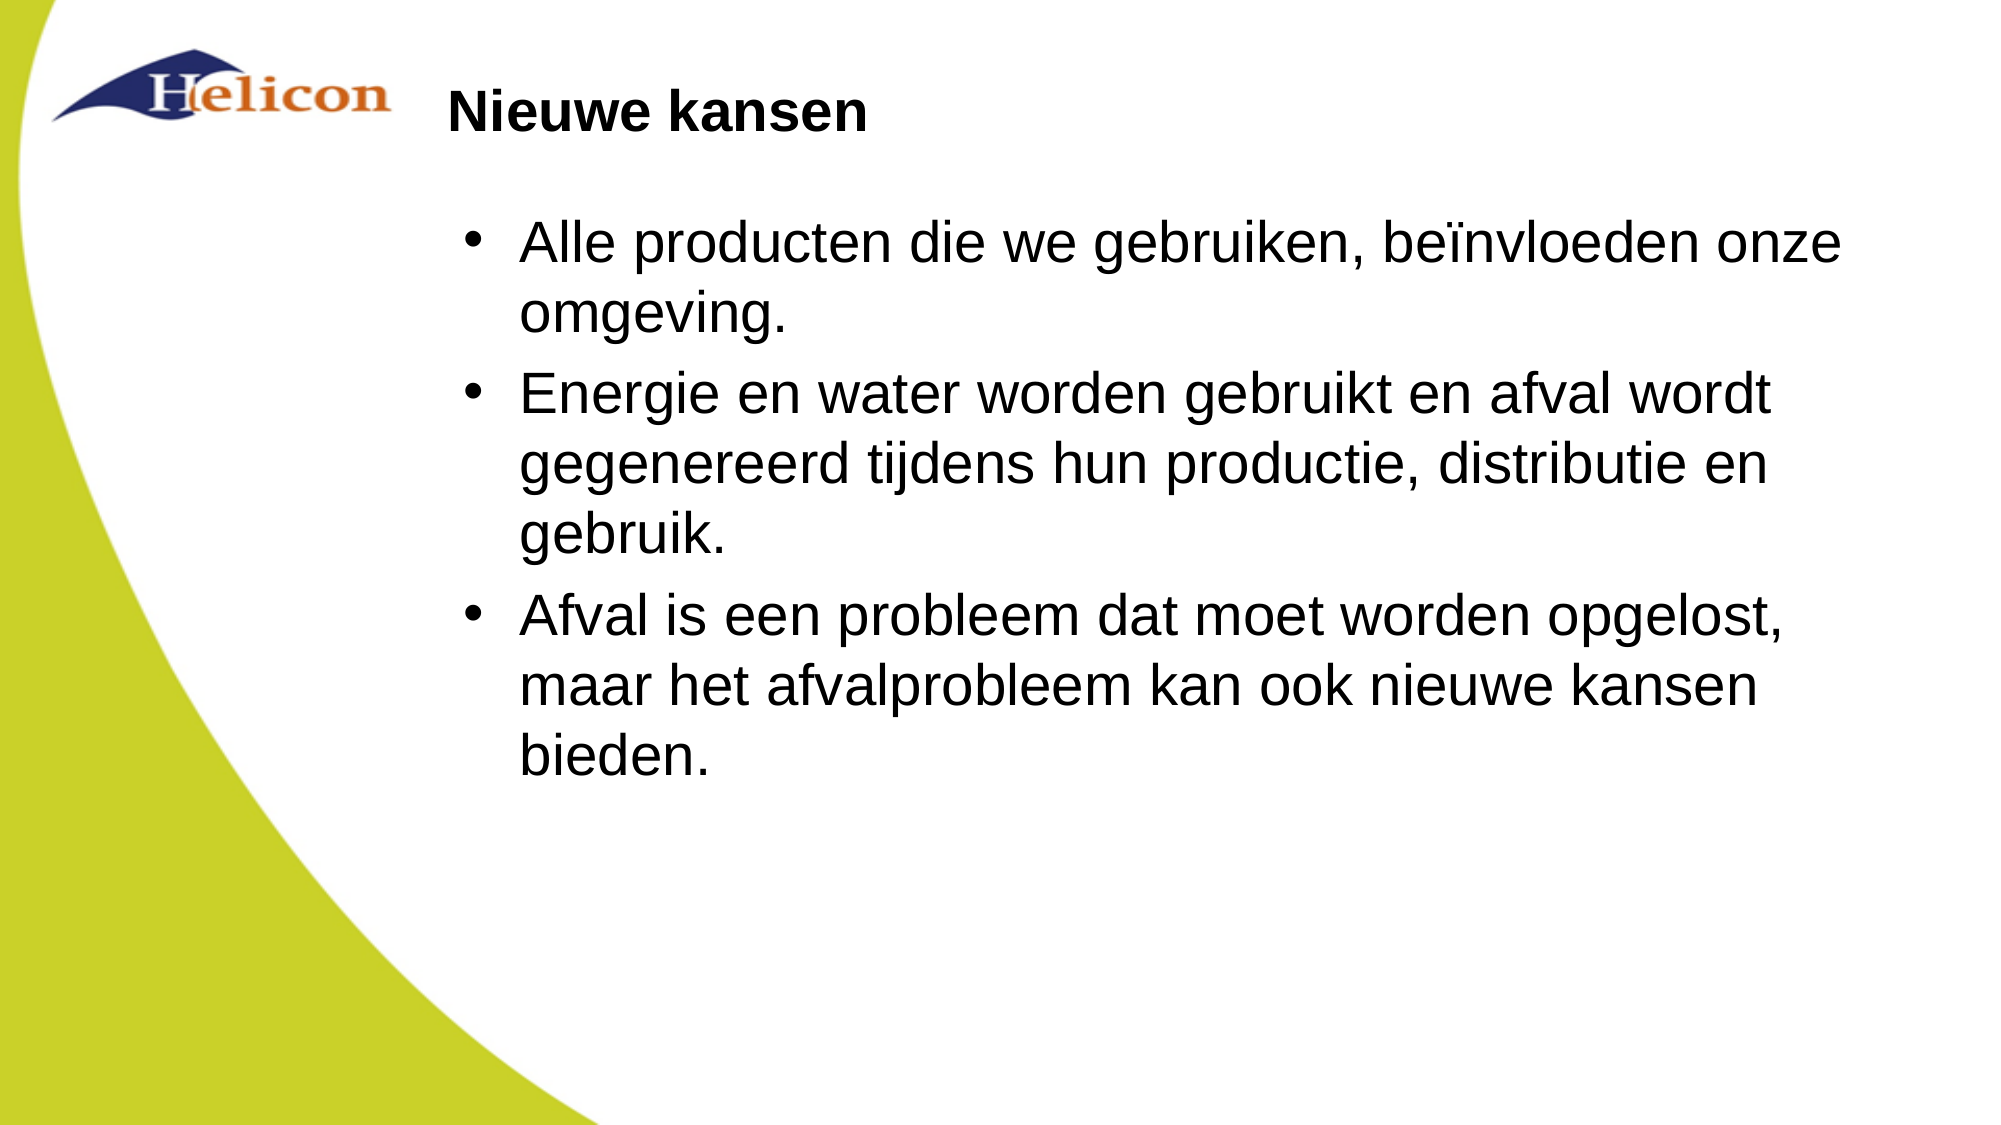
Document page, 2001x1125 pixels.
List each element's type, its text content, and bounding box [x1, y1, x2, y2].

picture [0, 0, 2000, 1125]
title Nieuwe kansen [432, 54, 1887, 161]
list Alle producten die we gebruiken, beïnvloeden onze omgeving. Energie en water worden gebruikt en afval wordt gegenereerd tijdens hun productie, distributie en gebruik. Afval is een probleem dat moet worden opgelost, maar het afvalprobleem kan ook nieuwe kansen bieden. [448, 196, 1900, 1005]
